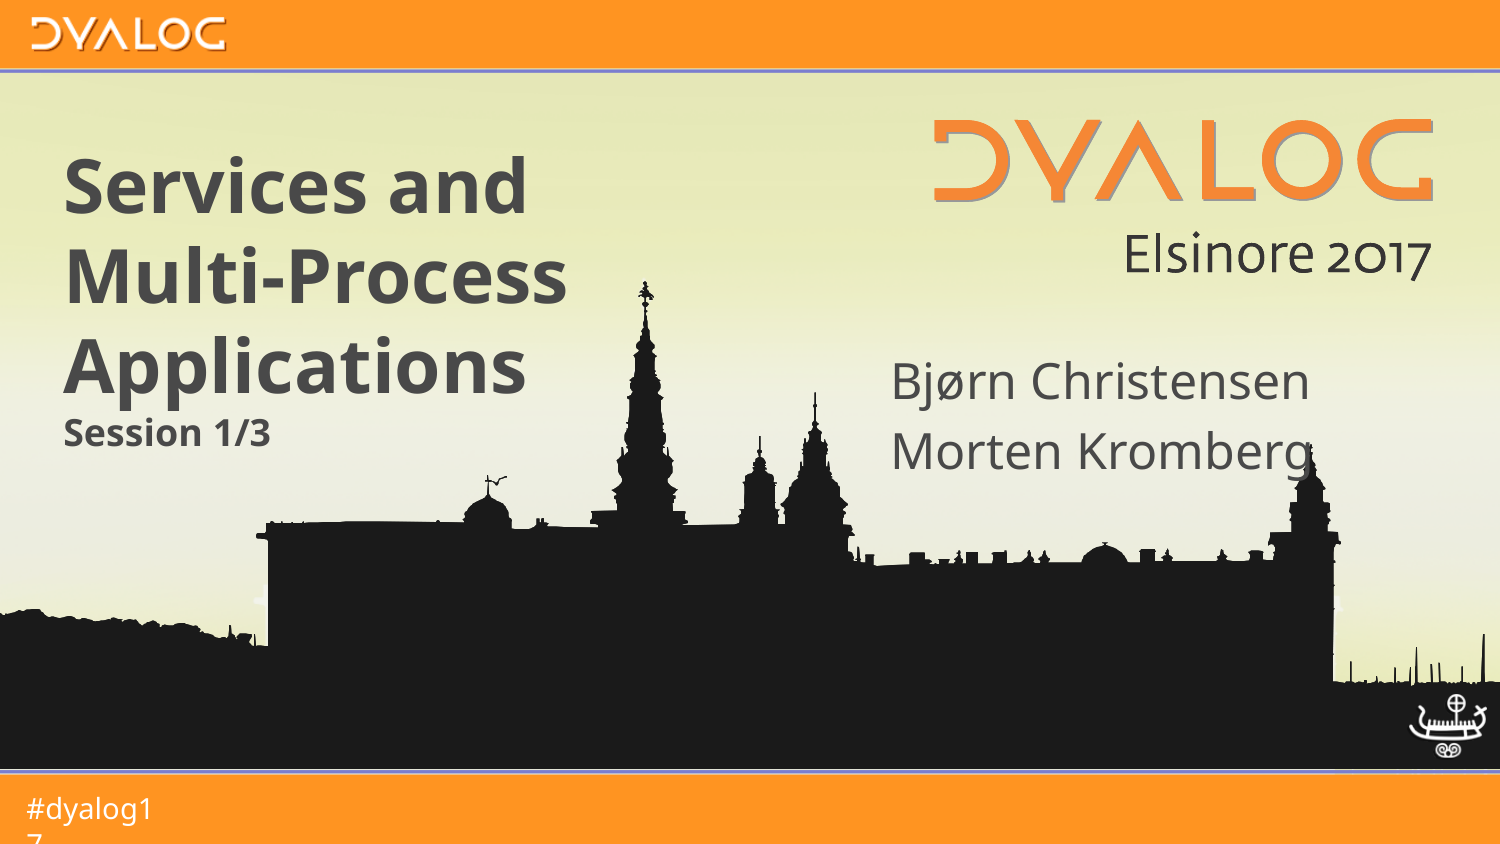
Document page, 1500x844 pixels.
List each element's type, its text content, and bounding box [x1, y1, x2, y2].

list Bjørn Christensen Morten Kromberg [875, 333, 1489, 496]
picture [0, 0, 1500, 844]
title Services and Multi-Process Applications Session 1/3 [48, 119, 610, 474]
